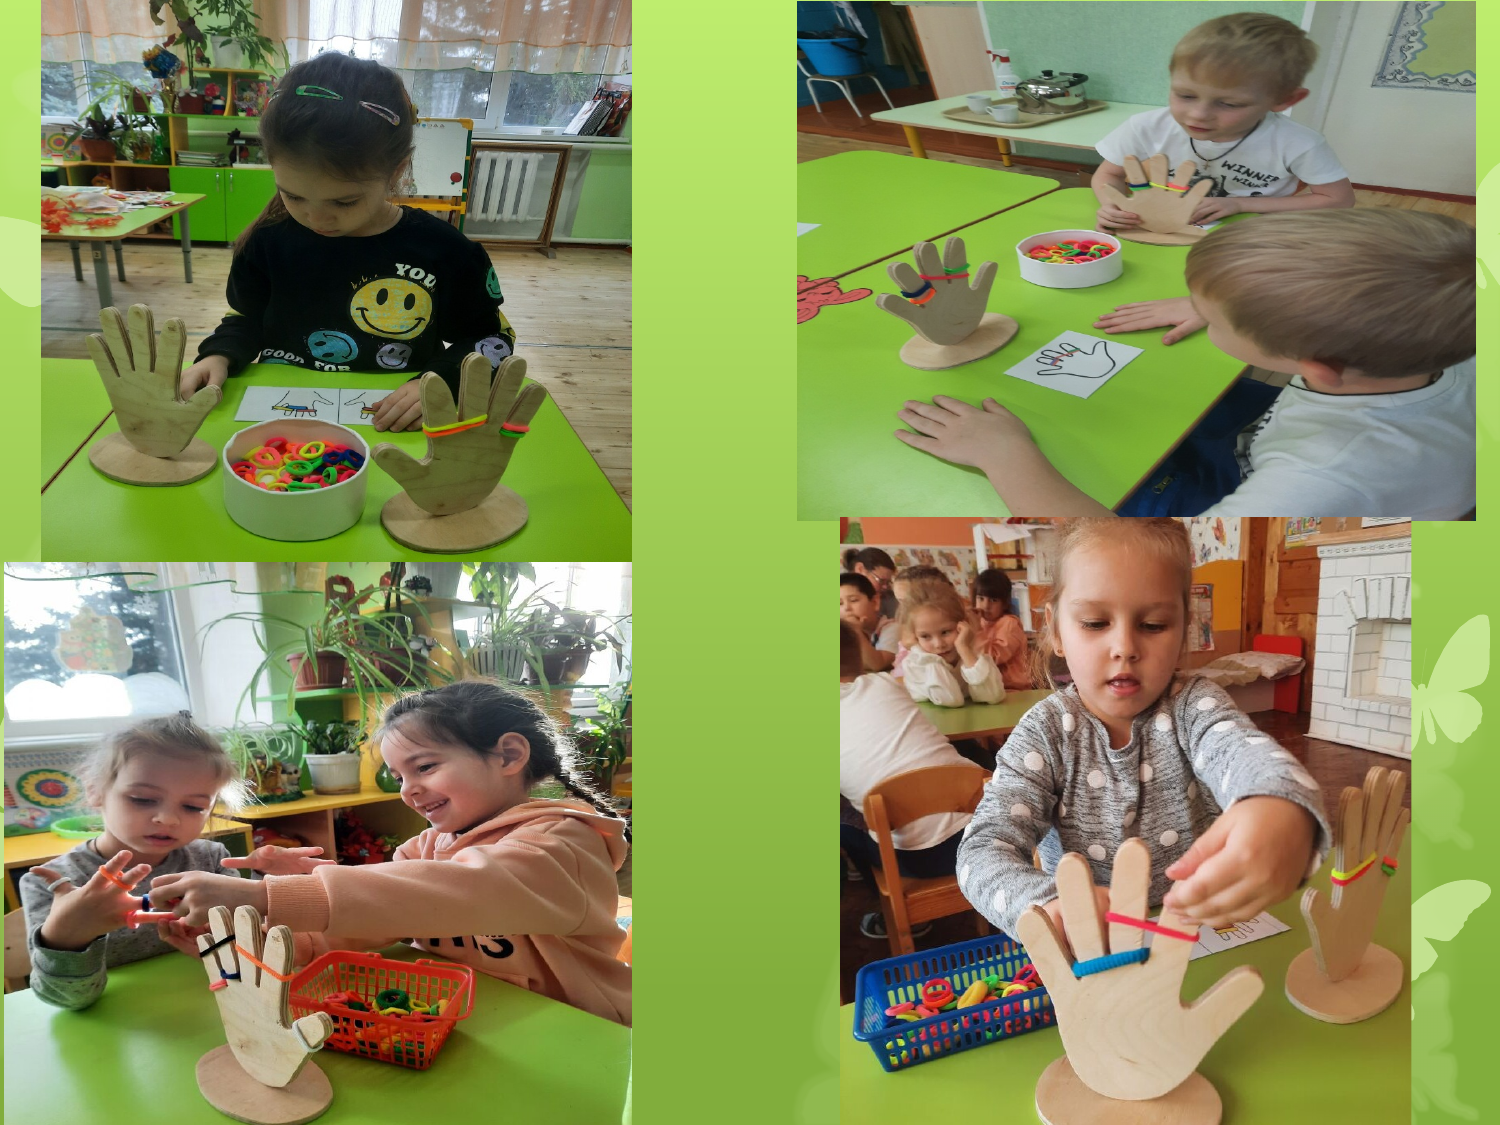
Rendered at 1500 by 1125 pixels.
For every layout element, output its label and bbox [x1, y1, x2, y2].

picture [3, 0, 633, 1125]
picture [796, 0, 1477, 1125]
